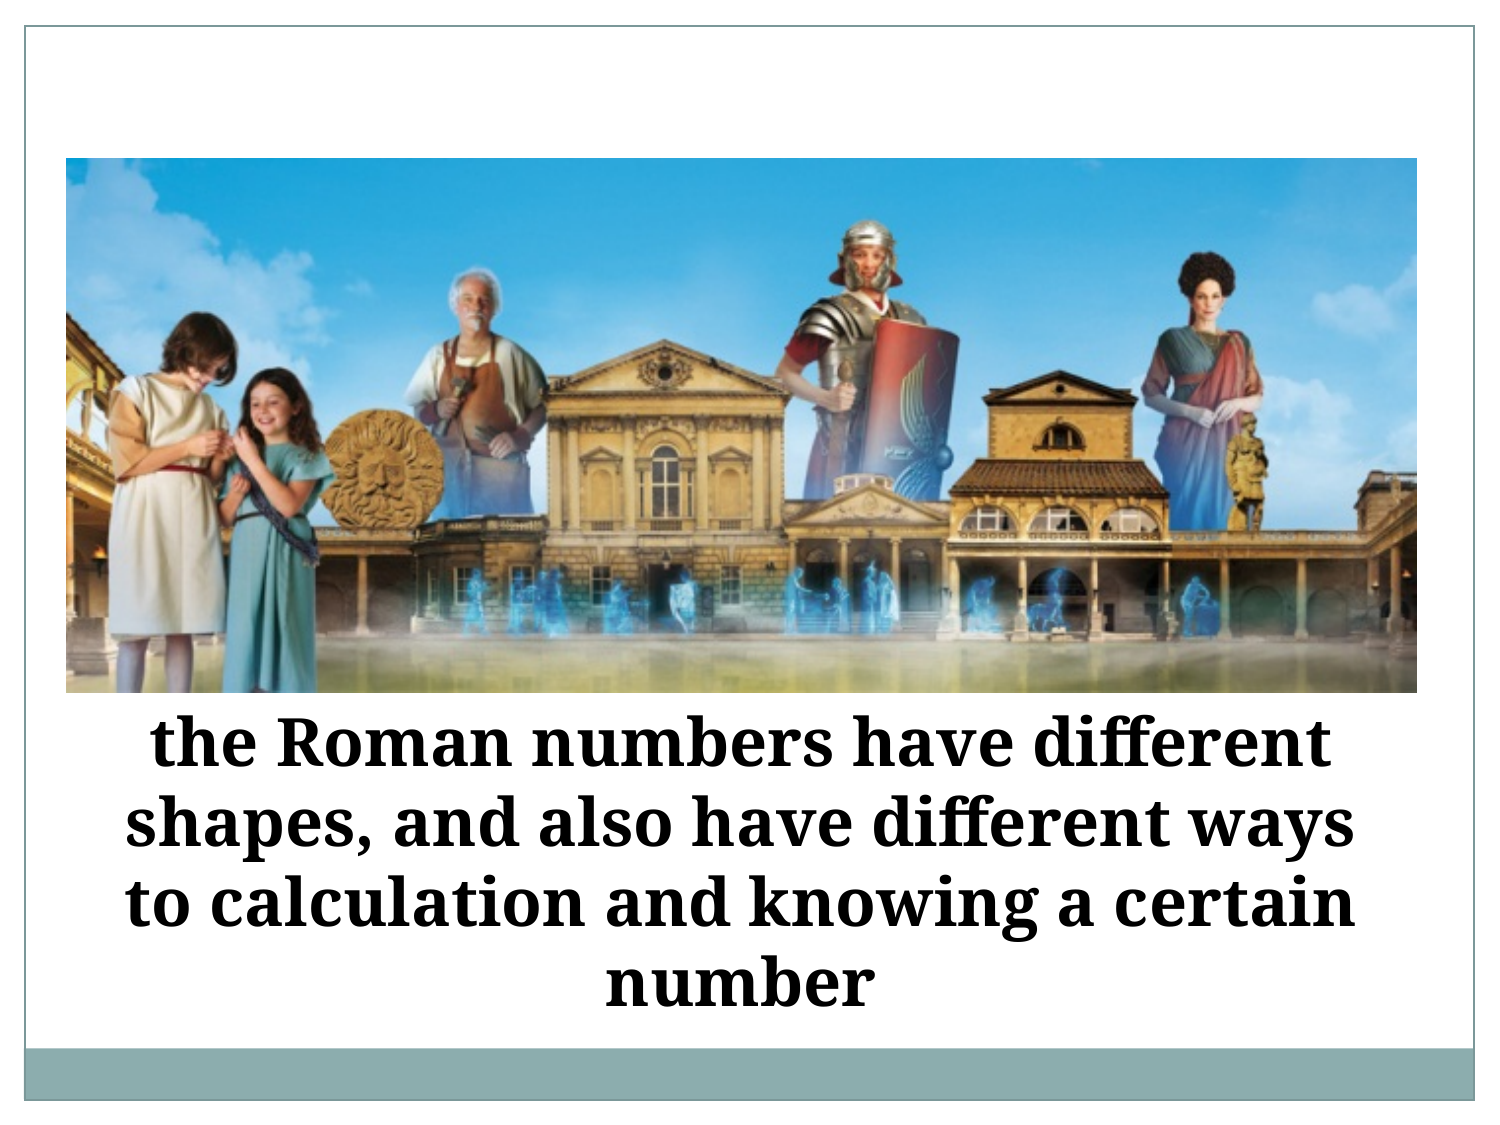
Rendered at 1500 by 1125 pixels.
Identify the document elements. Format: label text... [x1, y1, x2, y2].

picture [66, 158, 1417, 693]
text_box the Roman numbers have different shapes, and also have different ways to calculation and knowing a certain number [91, 703, 1391, 1028]
